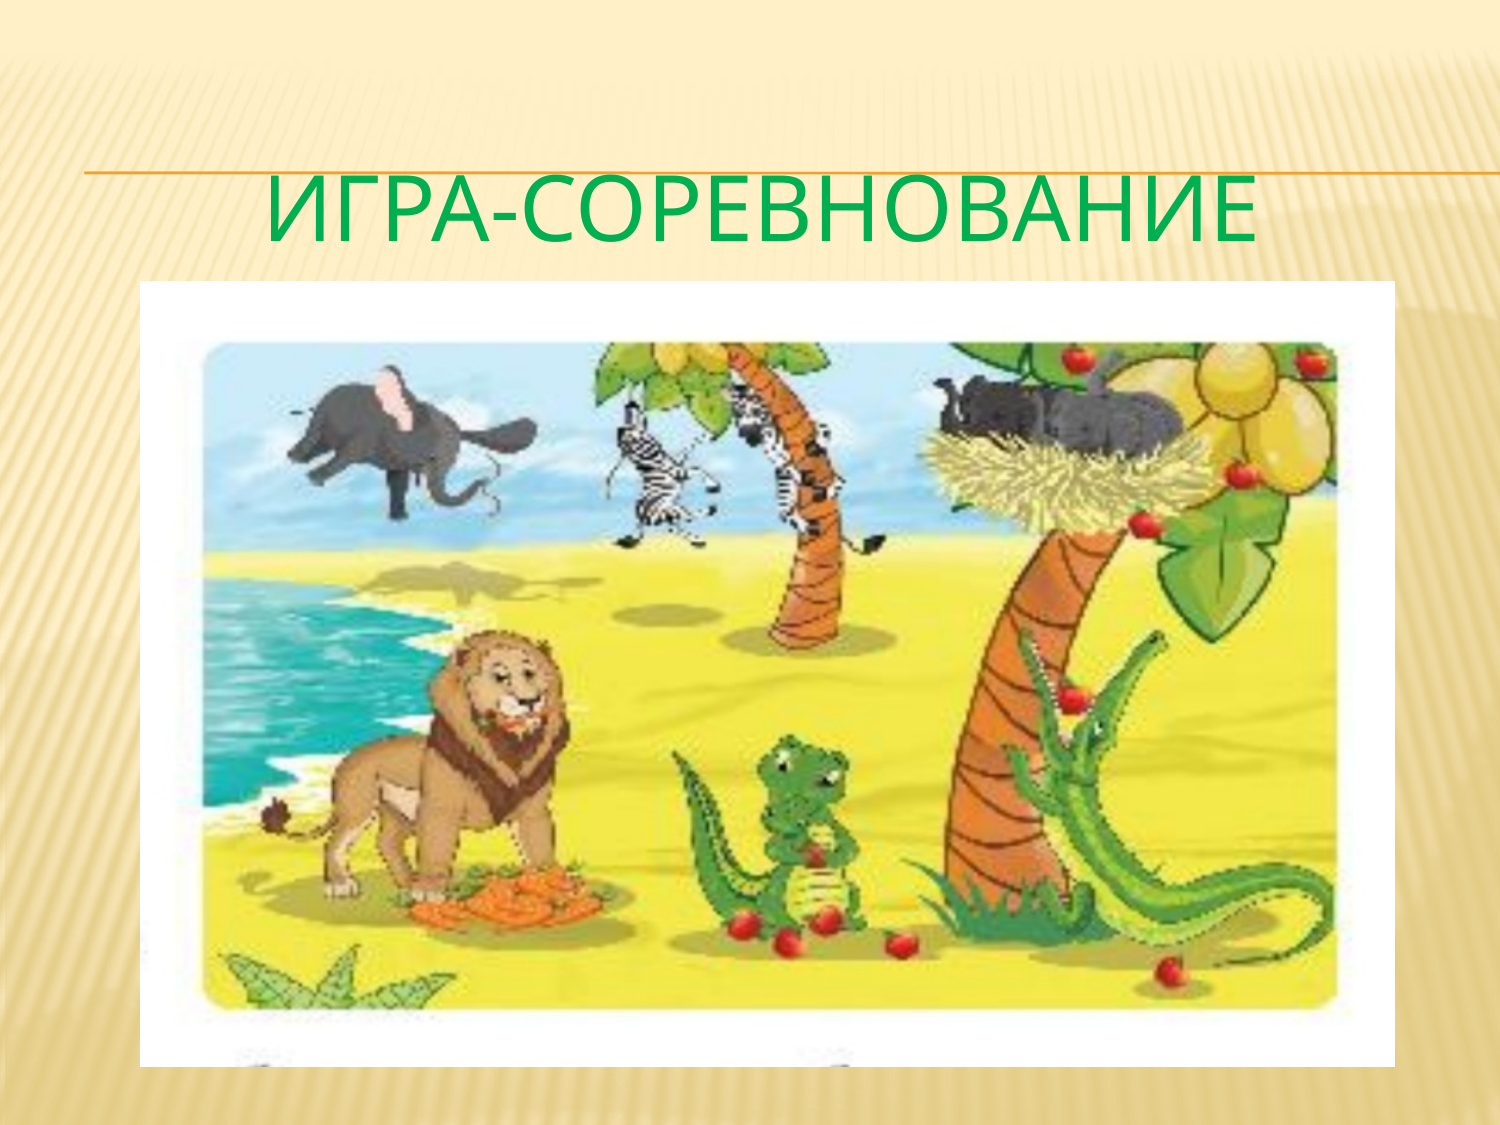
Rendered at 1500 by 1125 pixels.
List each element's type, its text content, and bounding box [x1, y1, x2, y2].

title Игра-соревнование [49, 105, 1475, 305]
picture [140, 280, 1395, 1067]
